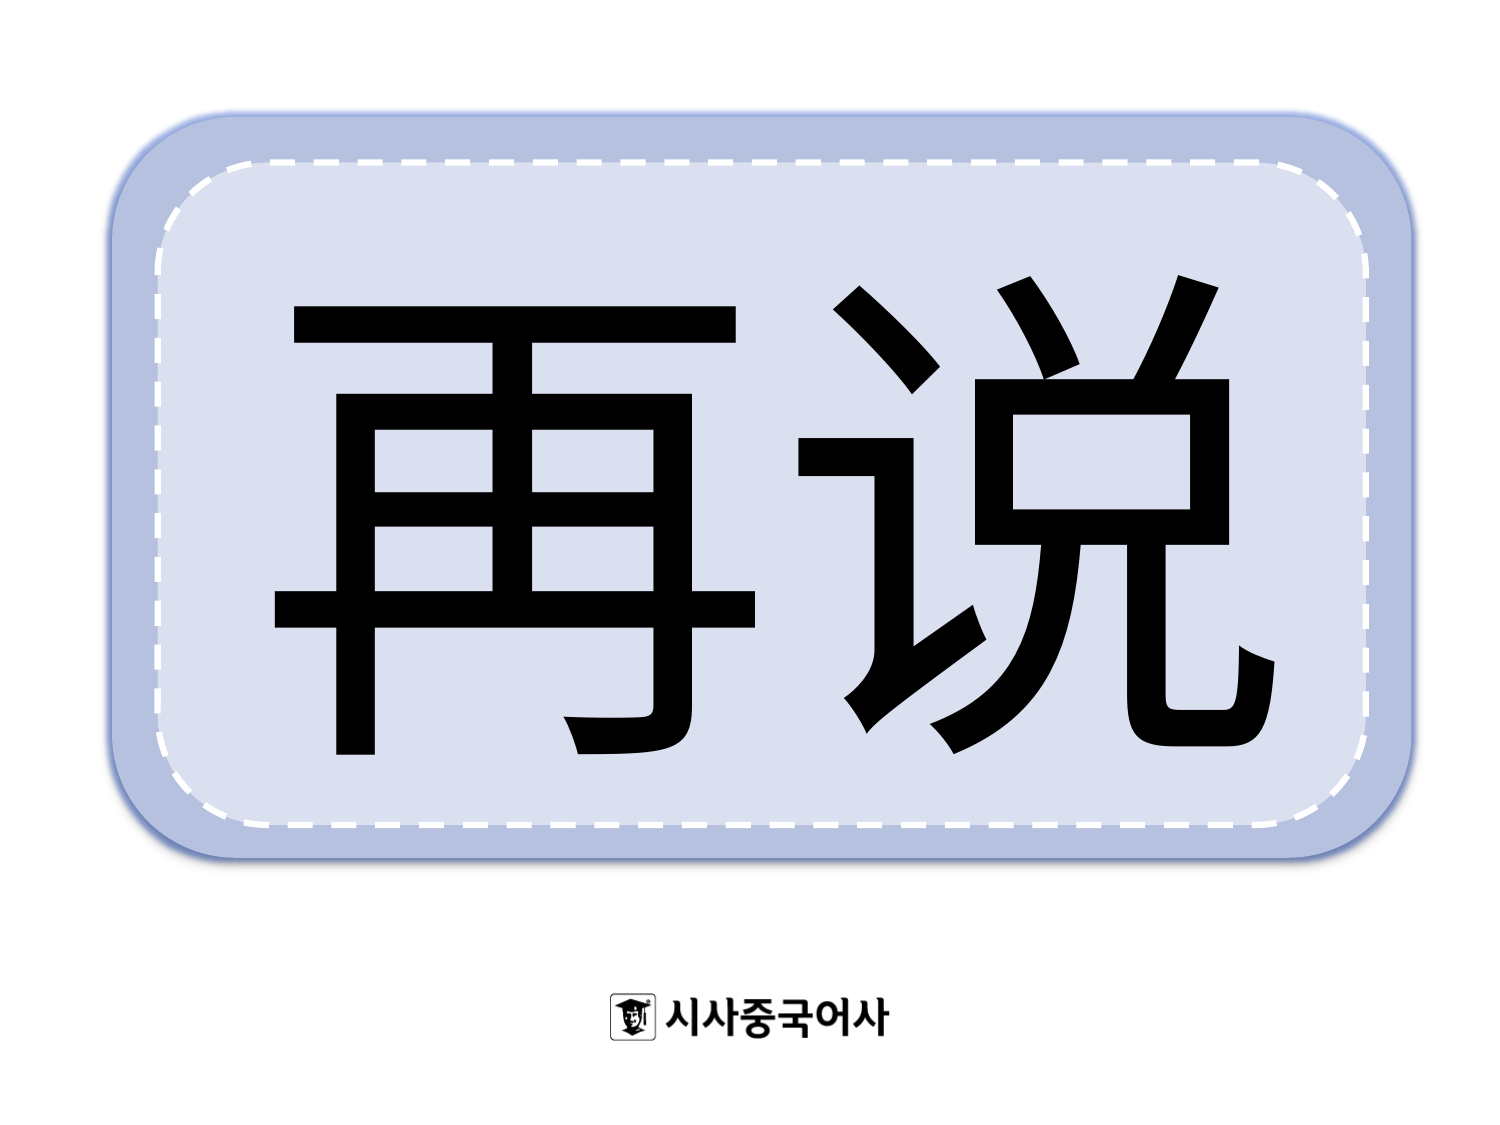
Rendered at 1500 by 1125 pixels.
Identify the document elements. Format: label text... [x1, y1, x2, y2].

picture [602, 987, 898, 1047]
text_box [162, 160, 1371, 824]
text_box 再说 [171, 172, 1380, 836]
